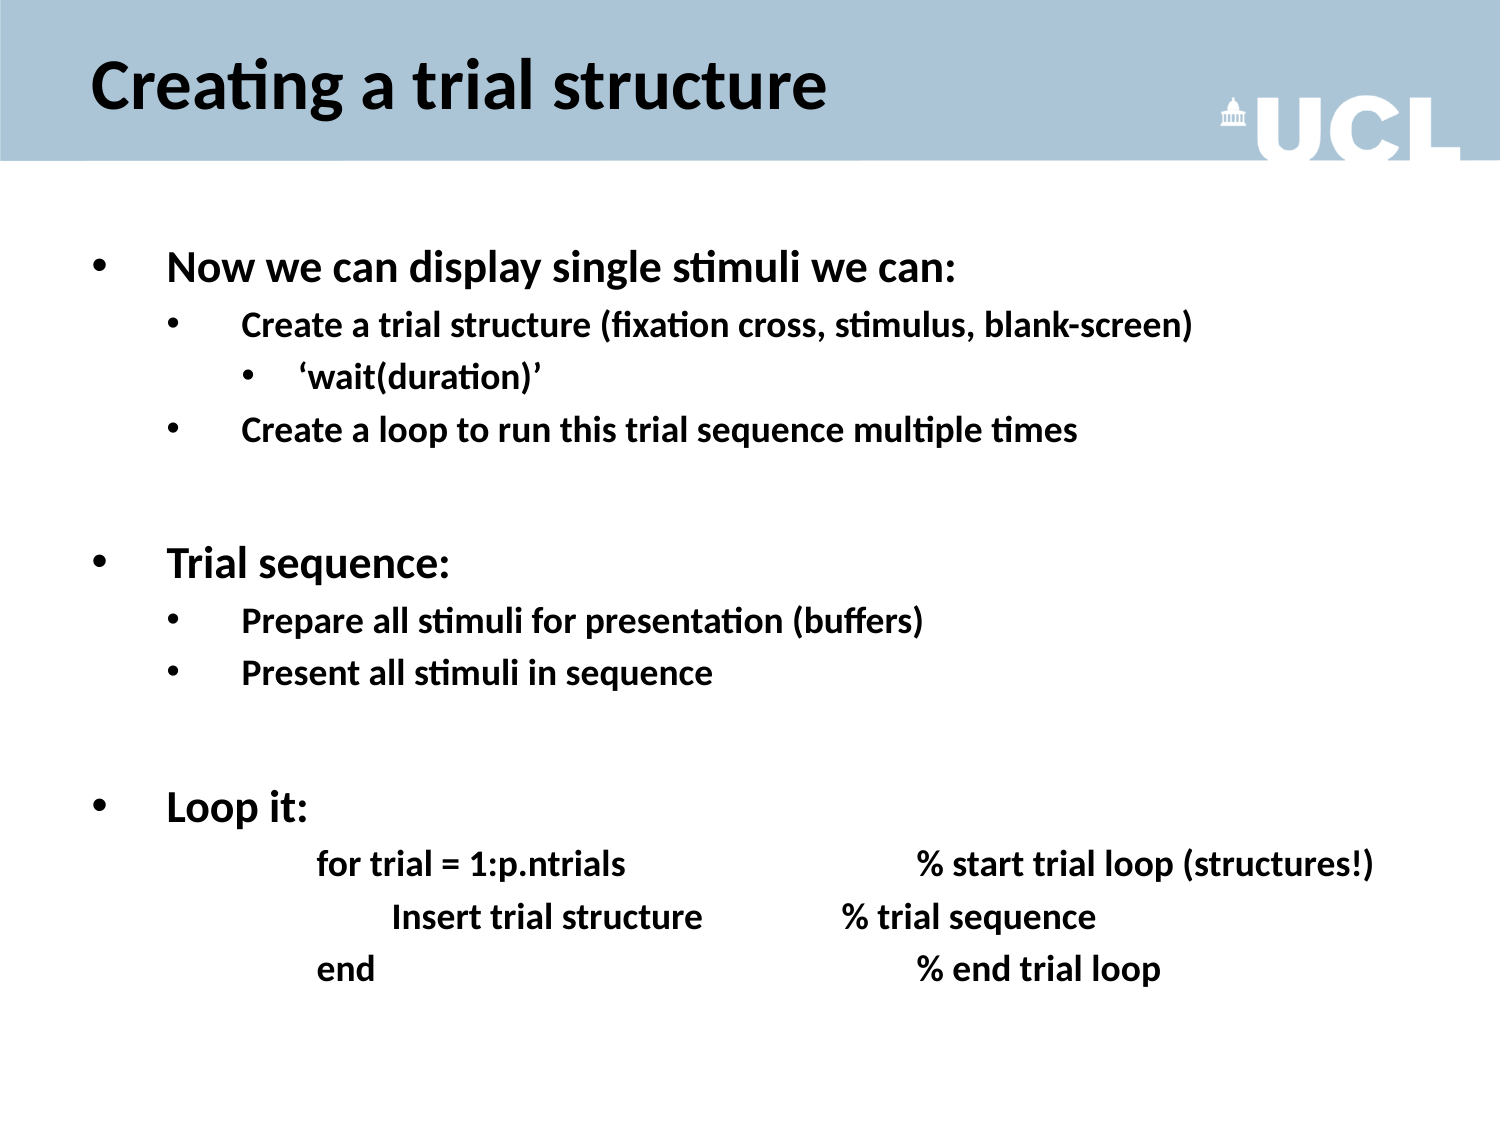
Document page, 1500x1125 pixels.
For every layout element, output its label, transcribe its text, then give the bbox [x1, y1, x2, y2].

list Now we can display single stimuli we can: Create a trial structure (fixation cross, stimulus, blank-screen) ‘wait(duration)’ Create a loop to run this trial sequence multiple times Trial sequence: Prepare all stimuli for presentation (buffers) Present all stimuli in sequence Loop it: for trial = 1:p.ntrials % start trial loop (structures!) Insert trial structure % trial sequence end % end trial loop [76, 229, 1427, 1125]
title Creating a trial structure [76, 9, 1189, 152]
picture [0, 0, 1500, 161]
